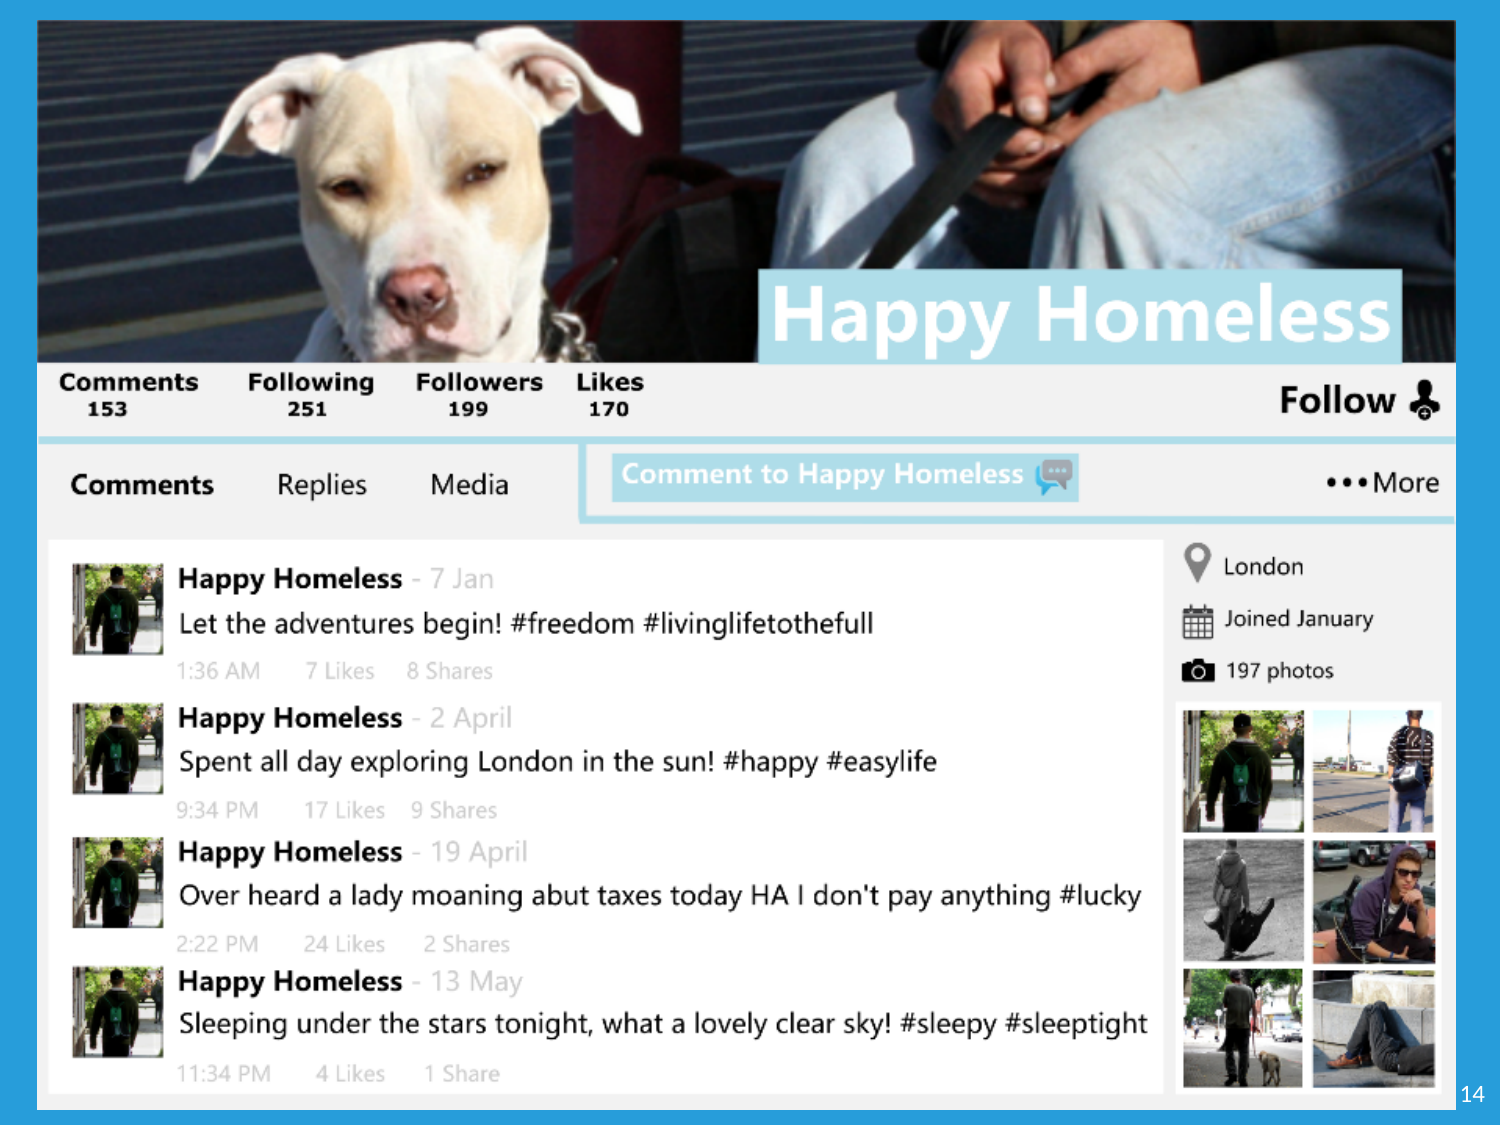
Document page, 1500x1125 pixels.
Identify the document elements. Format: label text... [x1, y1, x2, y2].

slide_number 14 [1162, 1062, 1500, 1123]
picture [37, 20, 1456, 1110]
